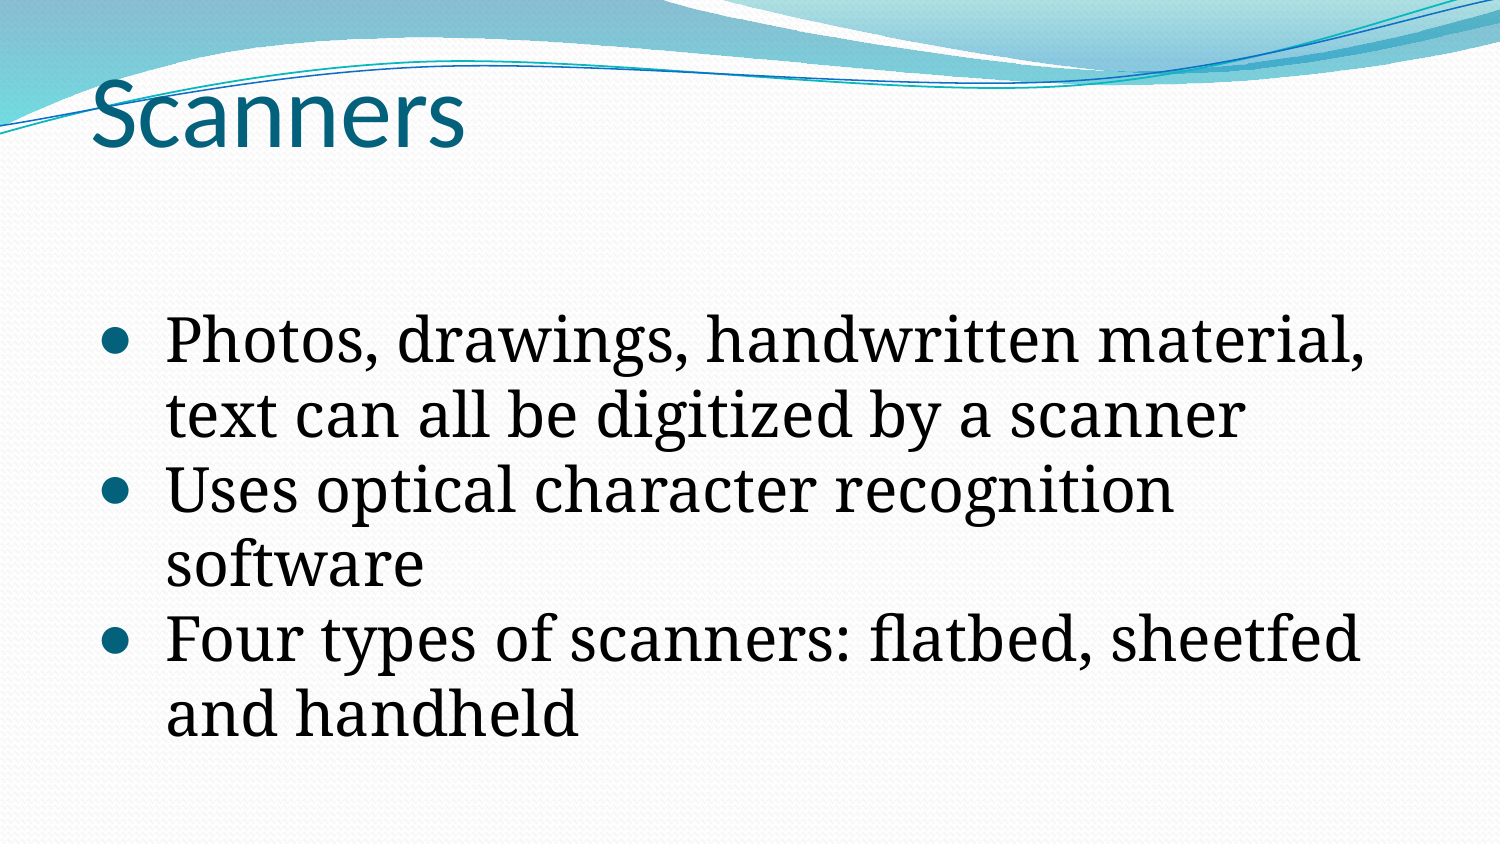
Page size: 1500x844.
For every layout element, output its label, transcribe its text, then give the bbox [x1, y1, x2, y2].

title Scanners [75, 16, 1276, 183]
list Photos, drawings, handwritten material, text can all be digitized by a scanner Uses optical character recognition software Four types of scanners: flatbed, sheetfed and handheld [75, 209, 1425, 806]
